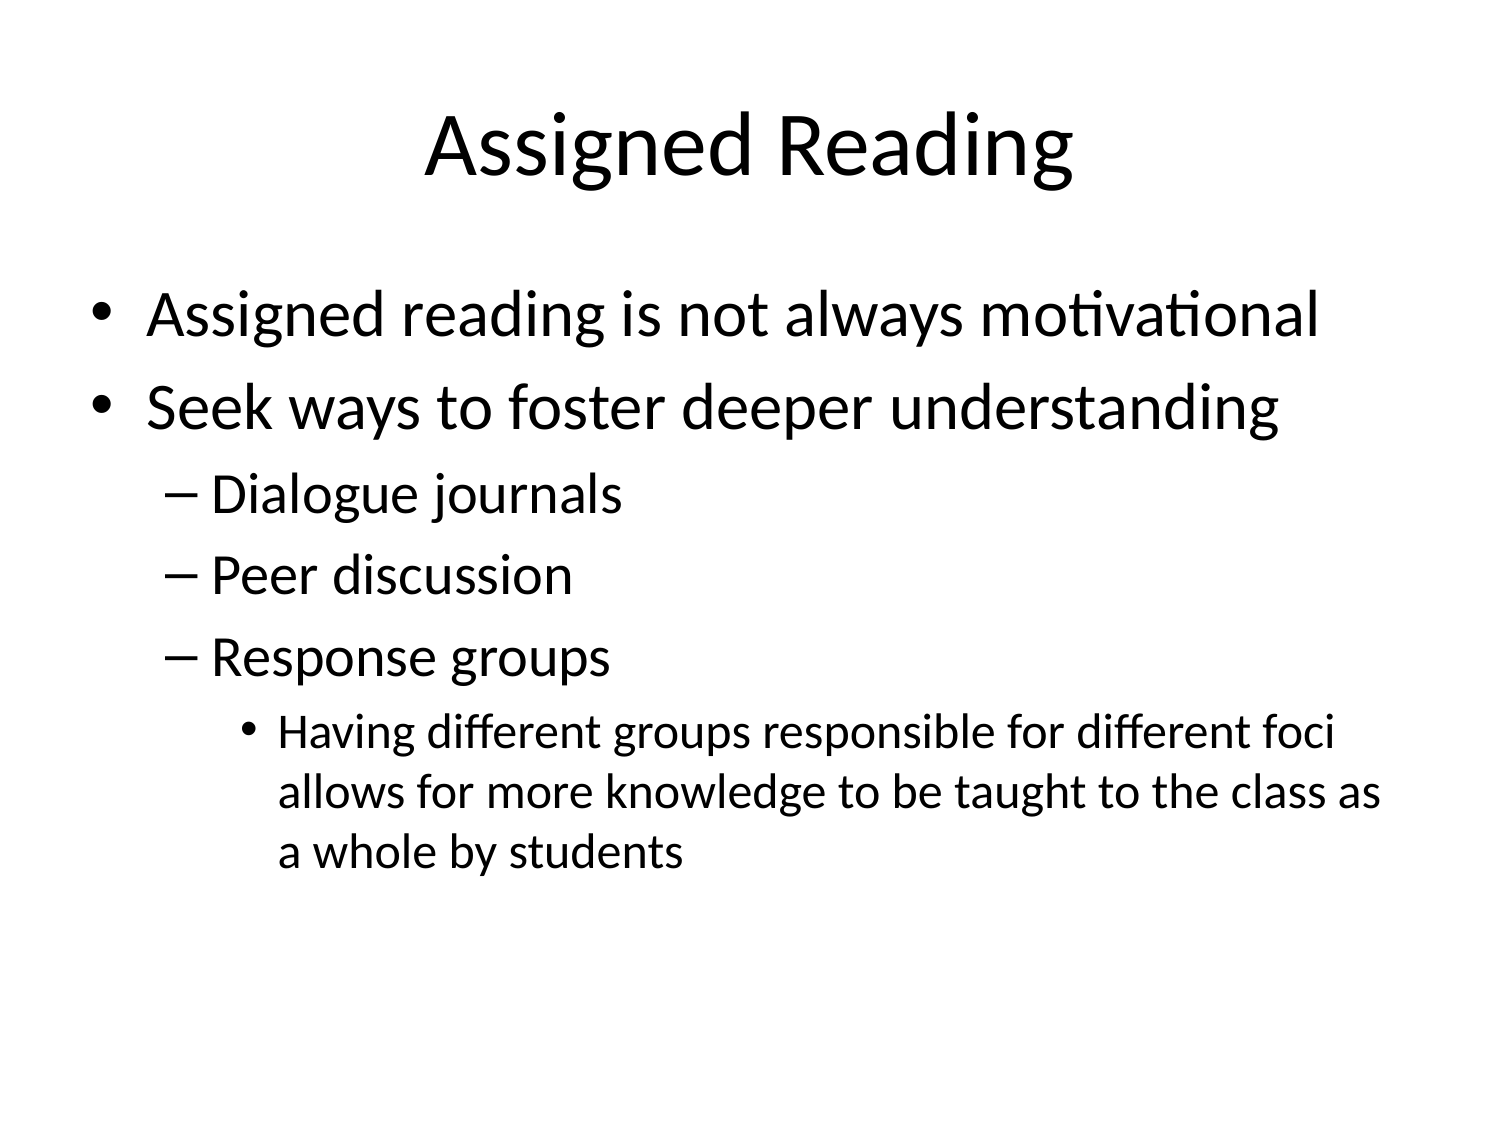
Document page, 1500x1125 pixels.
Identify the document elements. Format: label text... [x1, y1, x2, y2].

list Assigned reading is not always motivational Seek ways to foster deeper understanding Dialogue journals Peer discussion Response groups Having different groups responsible for different foci allows for more knowledge to be taught to the class as a whole by students [75, 262, 1425, 1005]
title Assigned Reading [75, 45, 1425, 233]
